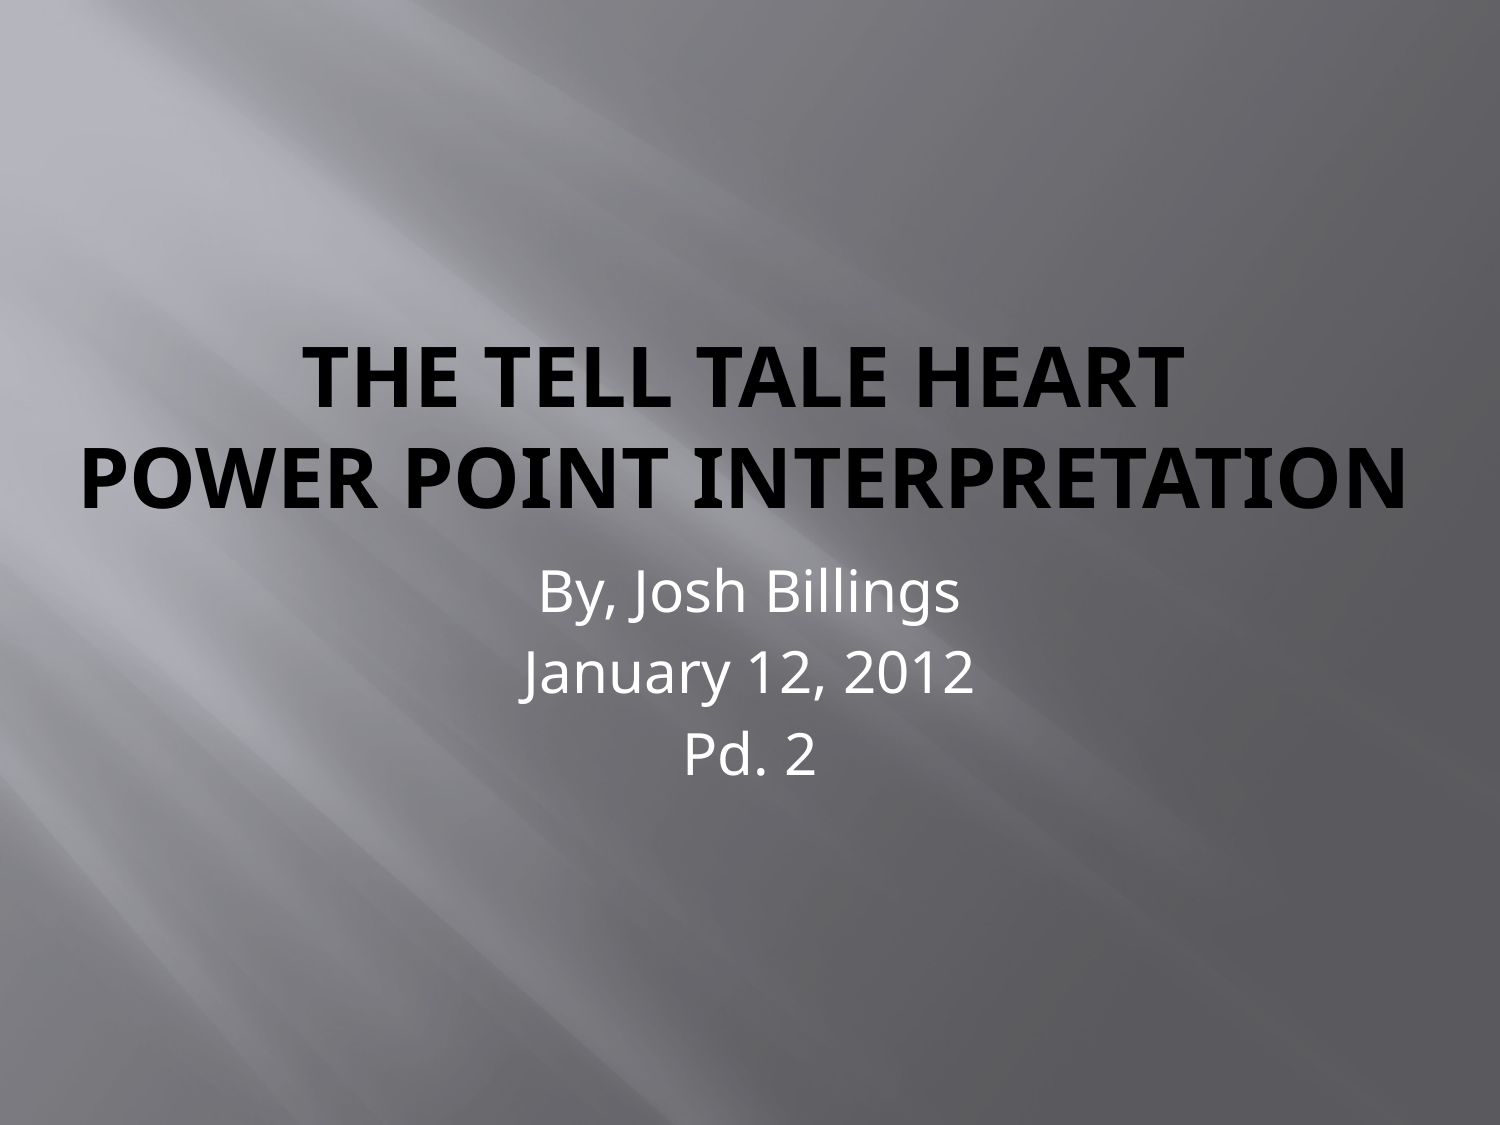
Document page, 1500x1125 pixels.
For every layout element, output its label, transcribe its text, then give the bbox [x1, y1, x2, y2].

subtitle By, Josh Billings January 12, 2012 Pd. 2 [225, 546, 1275, 834]
title The Tell Tale Heart Power Point Interpretation [69, 224, 1420, 525]
